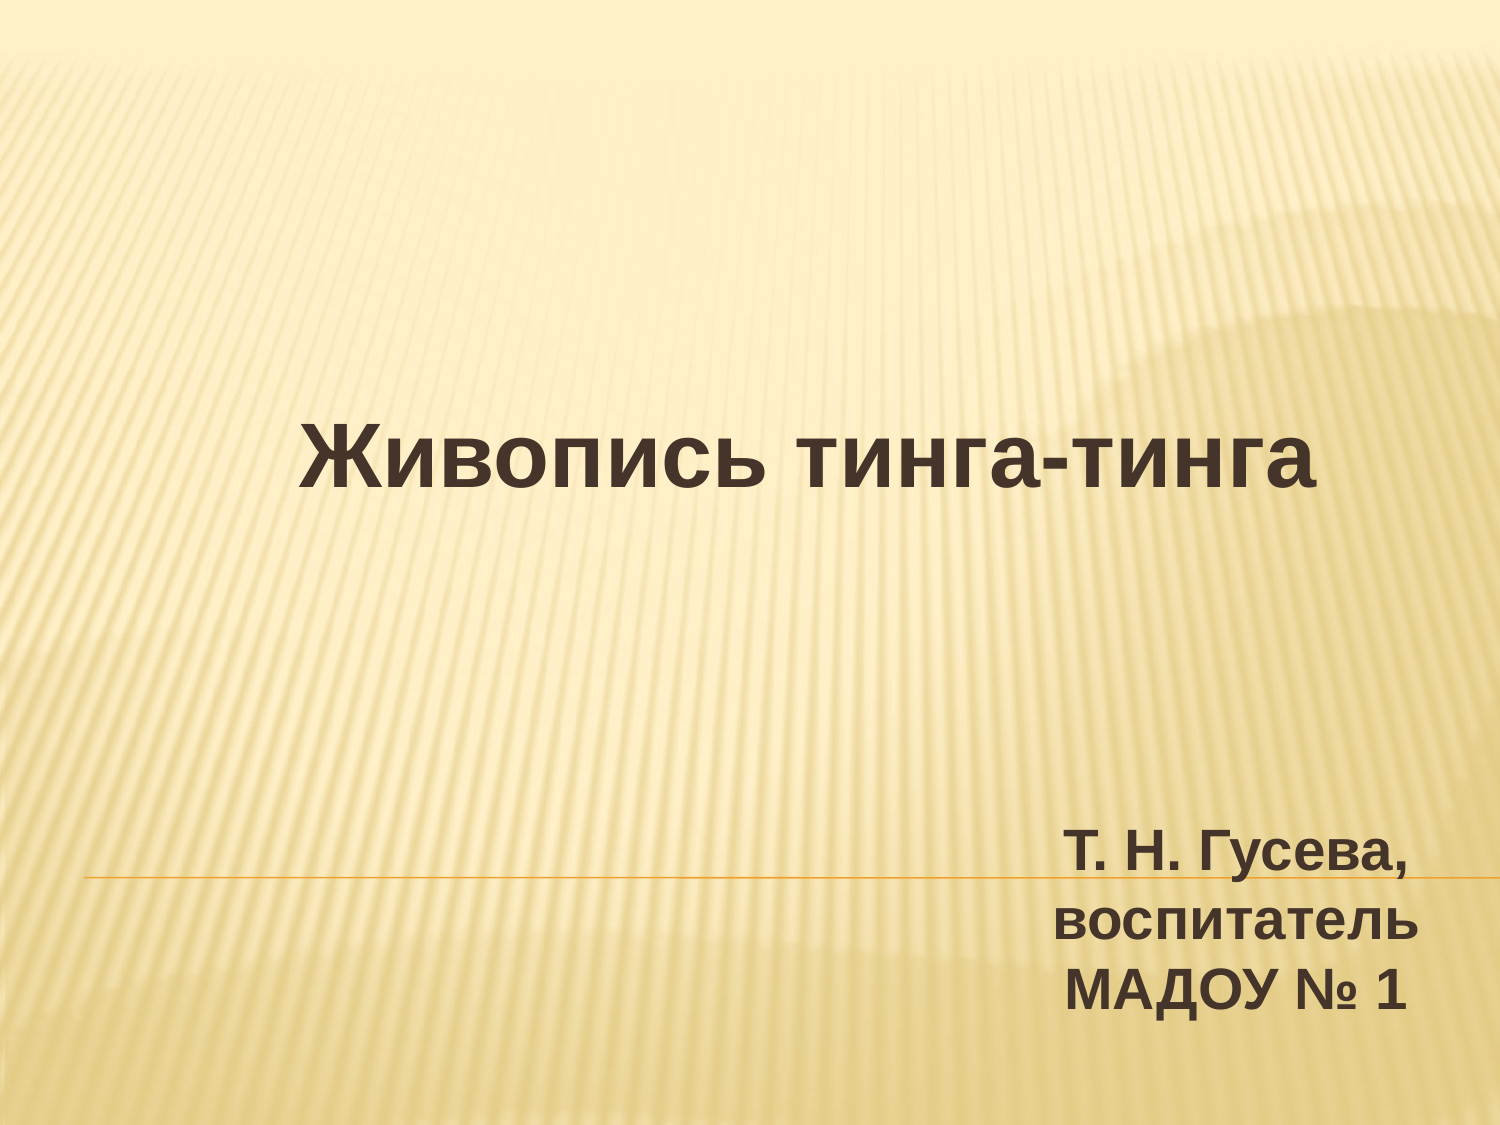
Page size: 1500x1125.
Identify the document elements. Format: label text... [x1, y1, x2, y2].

subtitle Живопись тинга-тинга [187, 363, 1430, 514]
text_box Т. Н. Гусева, воспитатель МАДОУ № 1 [1007, 761, 1465, 1029]
